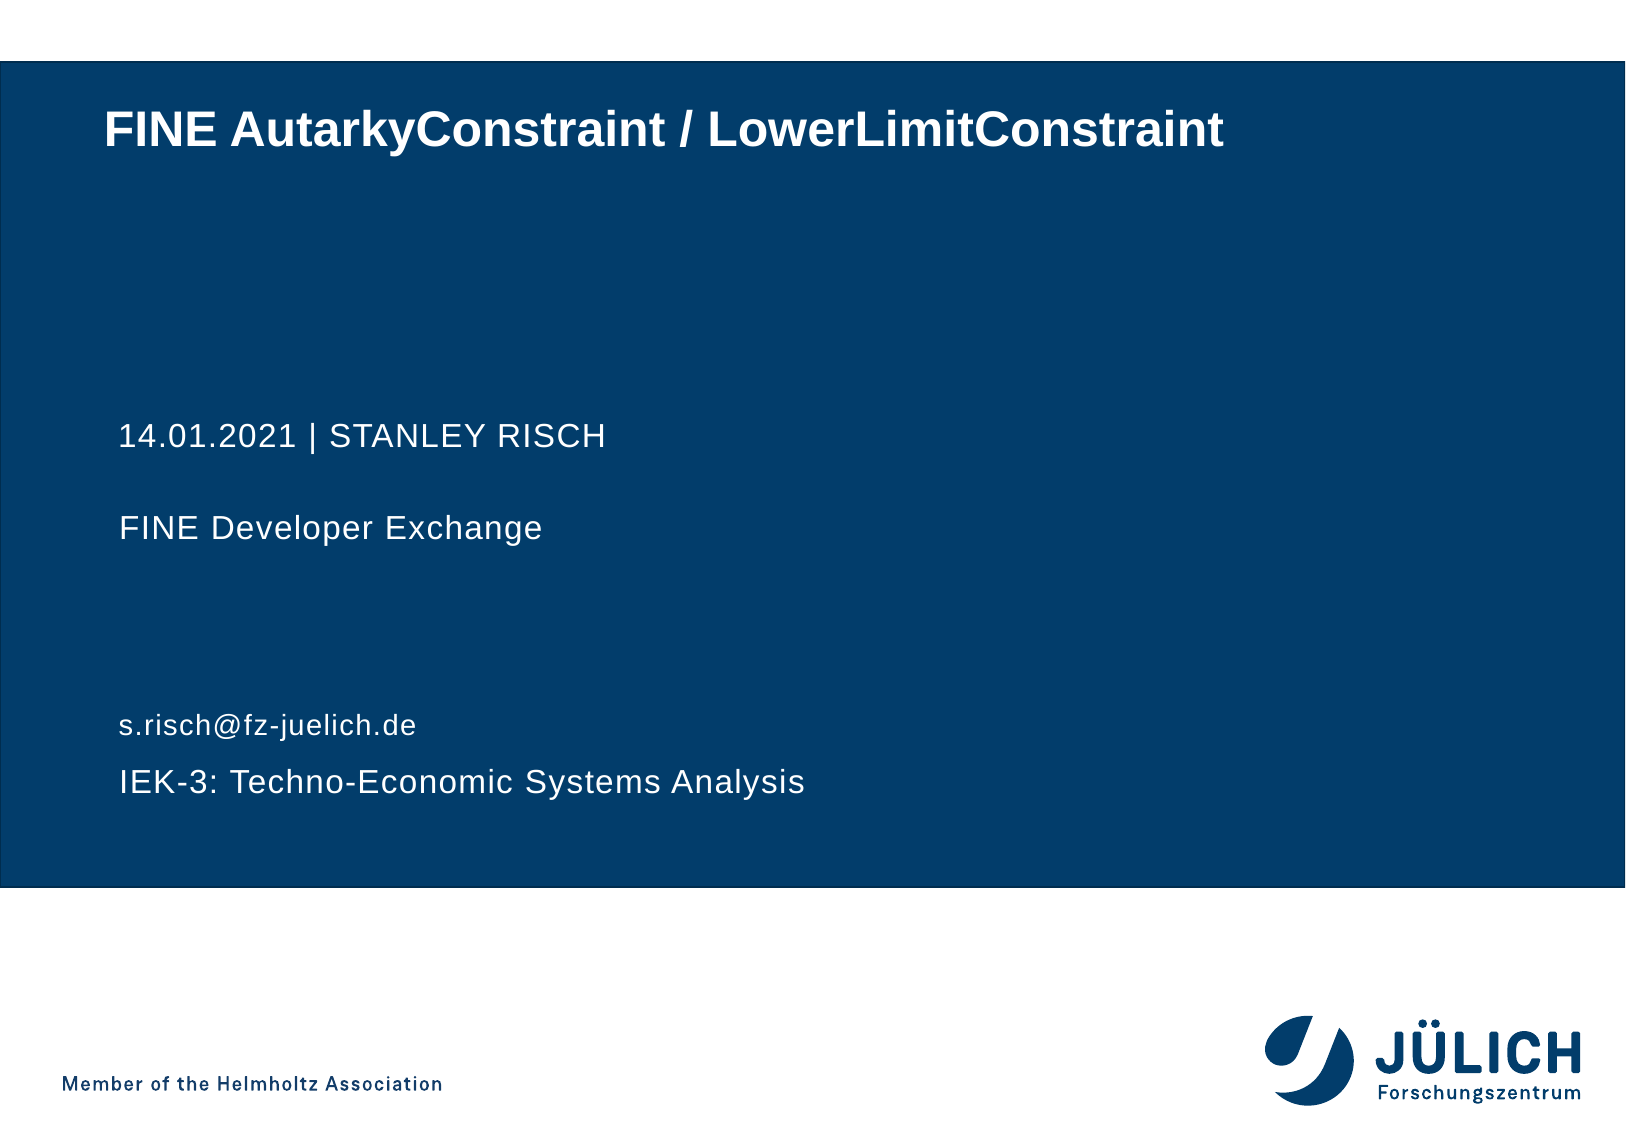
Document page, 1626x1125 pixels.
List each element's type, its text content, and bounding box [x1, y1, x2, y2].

subtitle 14.01.2021 | Stanley Risch [103, 401, 1491, 486]
text_box FINE Developer Exchange [119, 501, 1507, 622]
text_box s.risch@fz-juelich.de [118, 702, 1506, 752]
title FINE AutarkyConstraint / LowerLimitConstraint [104, 88, 1492, 191]
